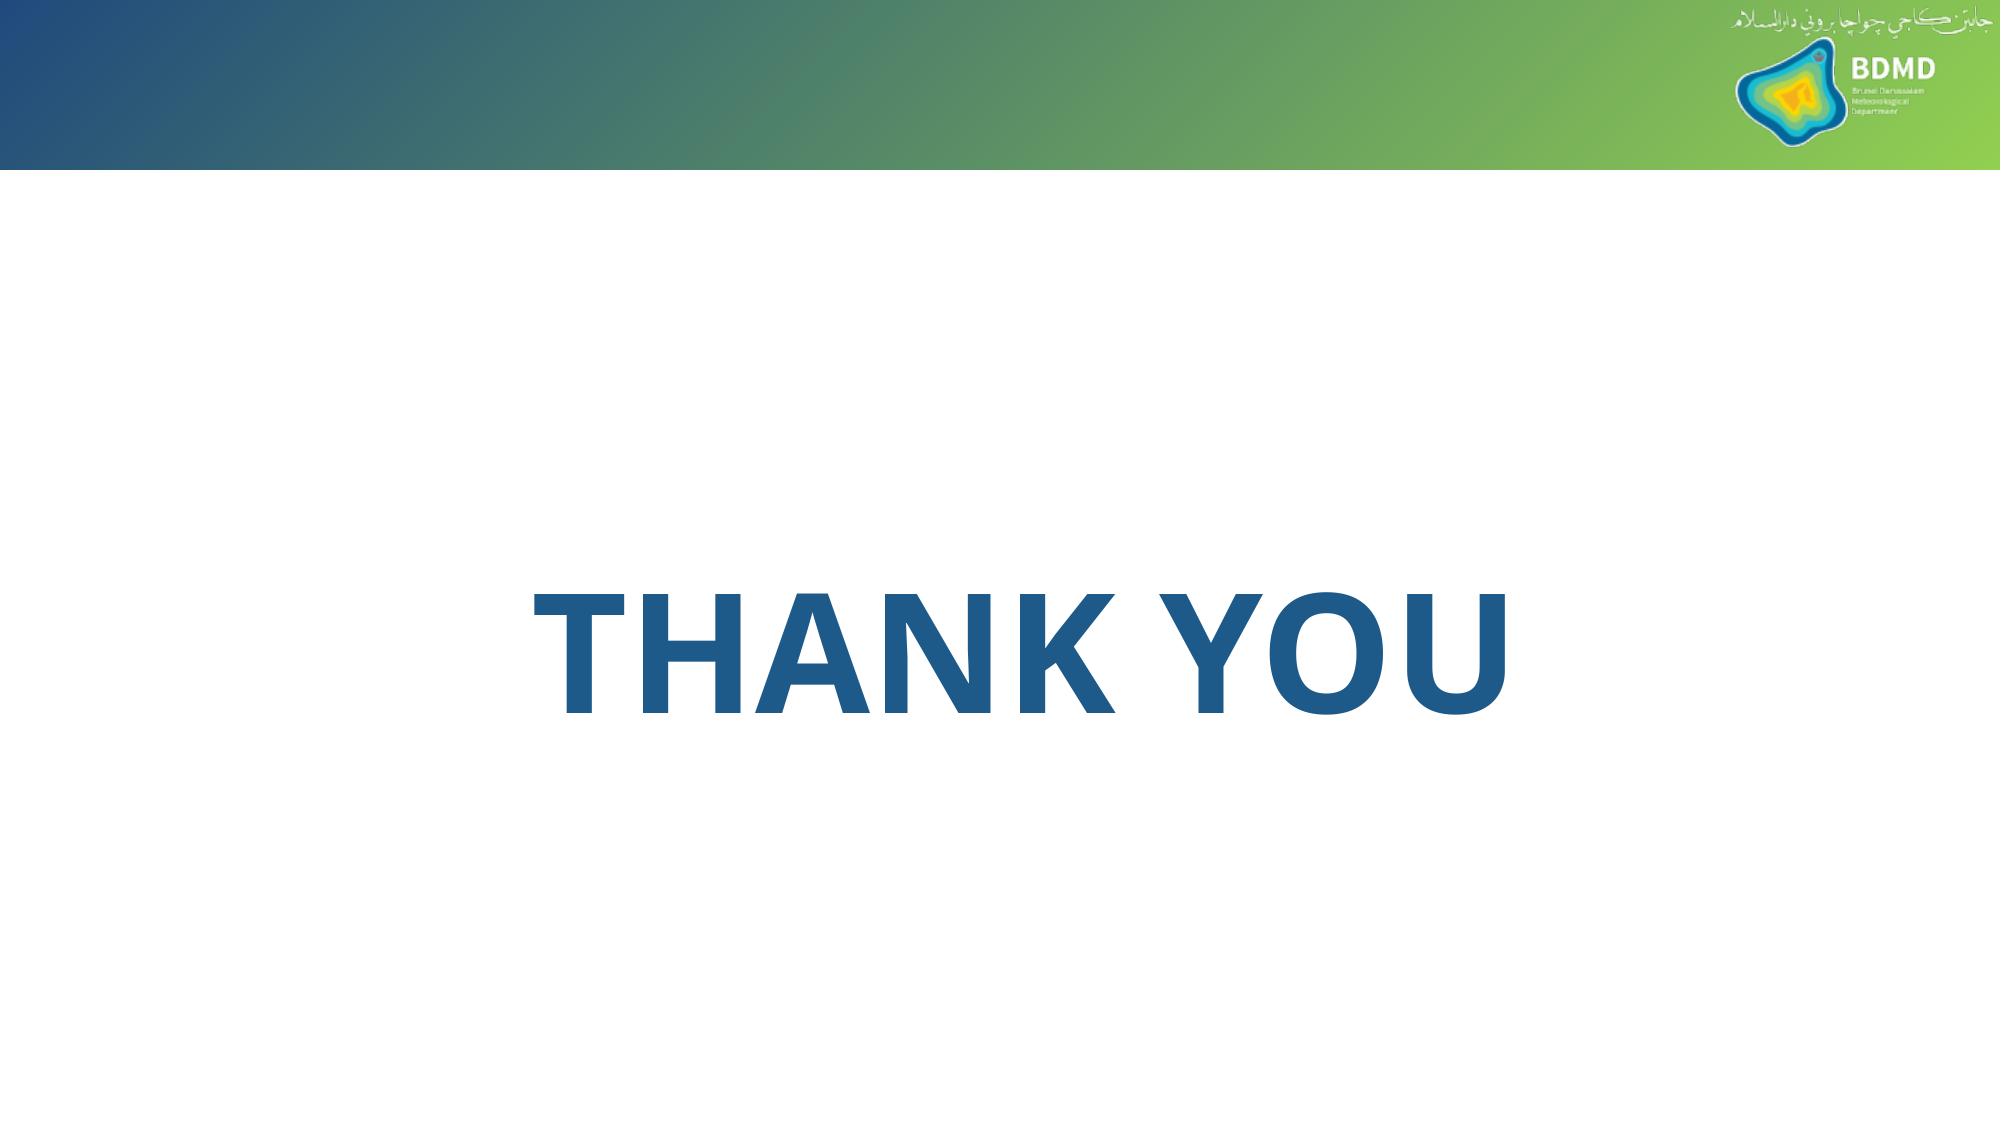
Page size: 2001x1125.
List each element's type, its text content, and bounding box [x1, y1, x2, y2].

picture [1726, 0, 2000, 151]
title [0, 0, 2000, 169]
text_box THANK YOU [0, 169, 2000, 1125]
